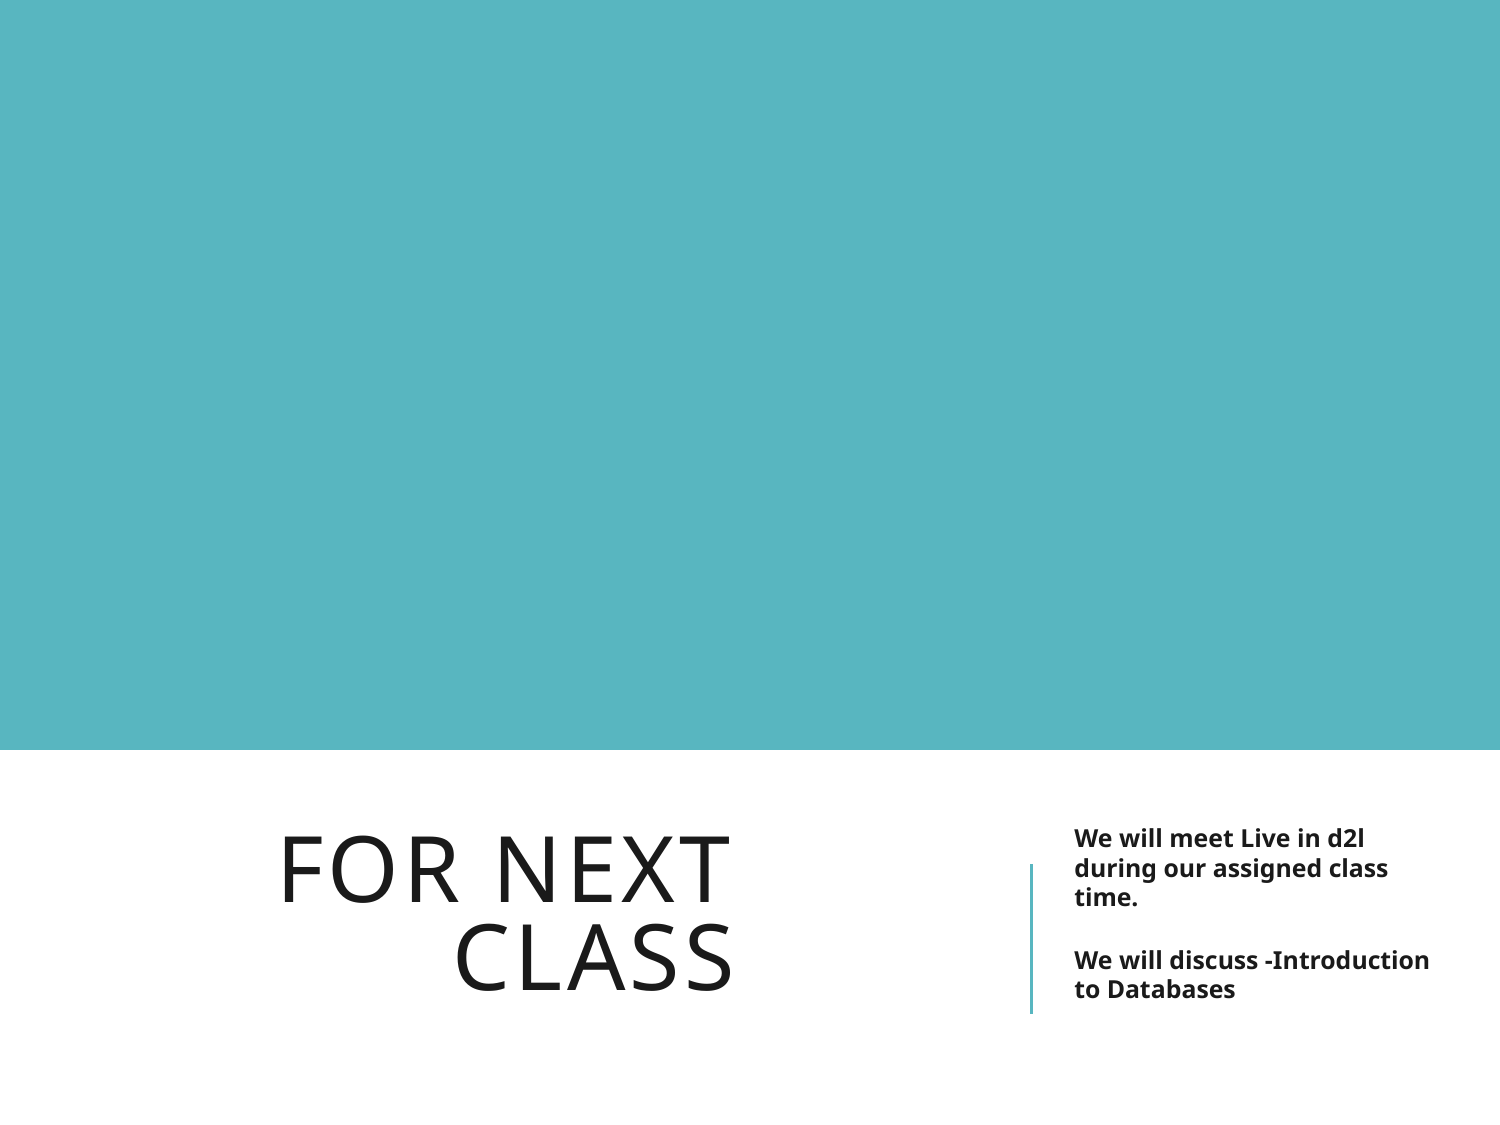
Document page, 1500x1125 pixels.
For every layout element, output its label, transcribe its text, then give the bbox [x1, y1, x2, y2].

subtitle We will meet Live in d2l during our assigned class time. We will discuss -Introduction to Databases [1059, 815, 1454, 1019]
title For Next Class [0, 799, 750, 1040]
